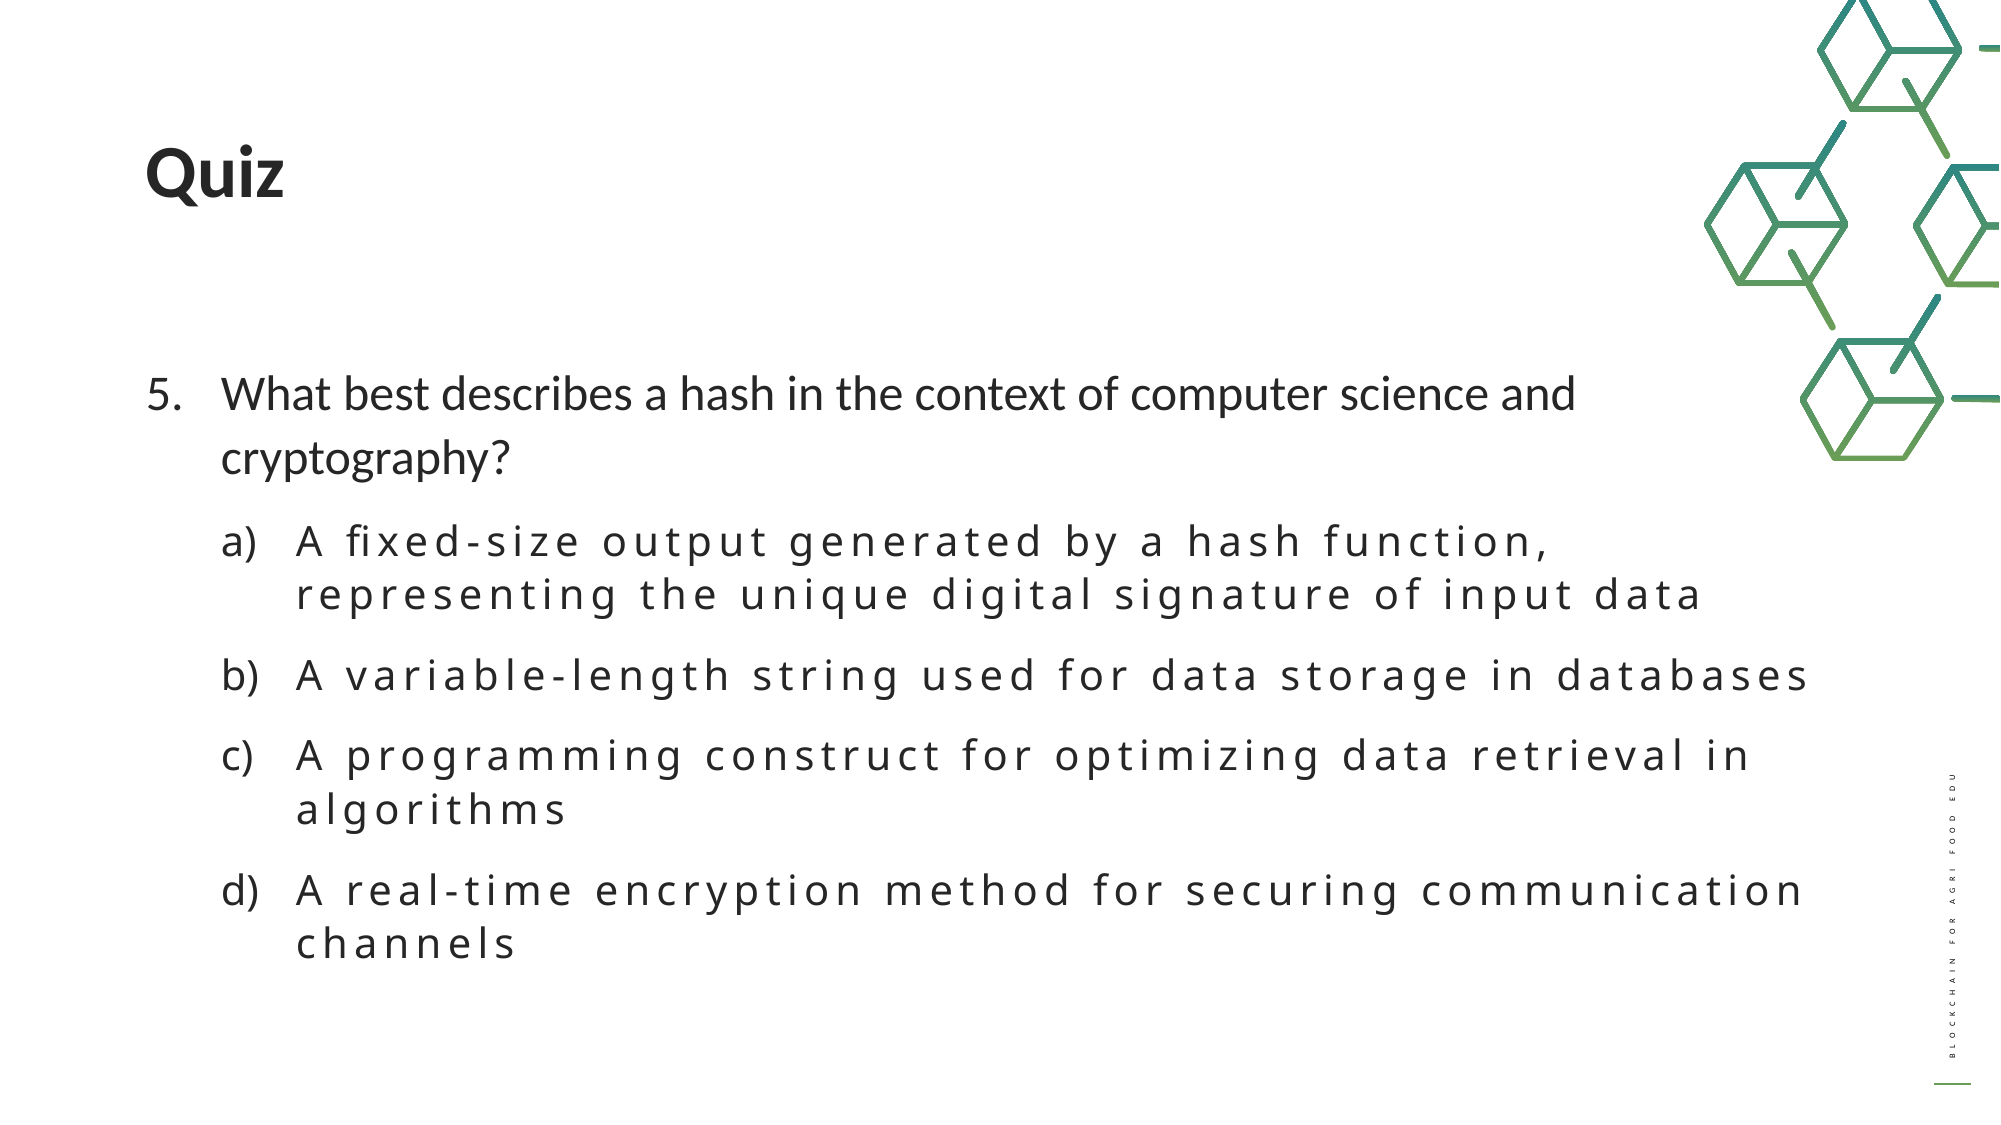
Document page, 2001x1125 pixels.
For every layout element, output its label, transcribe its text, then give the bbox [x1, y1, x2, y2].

list What best describes a hash in the context of computer science and cryptography? A fixed-size output generated by a hash function, representing the unique digital signature of input data A variable-length string used for data storage in databases A programming construct for optimizing data retrieval in algorithms A real-time encryption method for securing communication channels [130, 348, 1869, 1035]
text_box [1704, 0, 2000, 461]
list Quiz [130, 124, 1704, 337]
